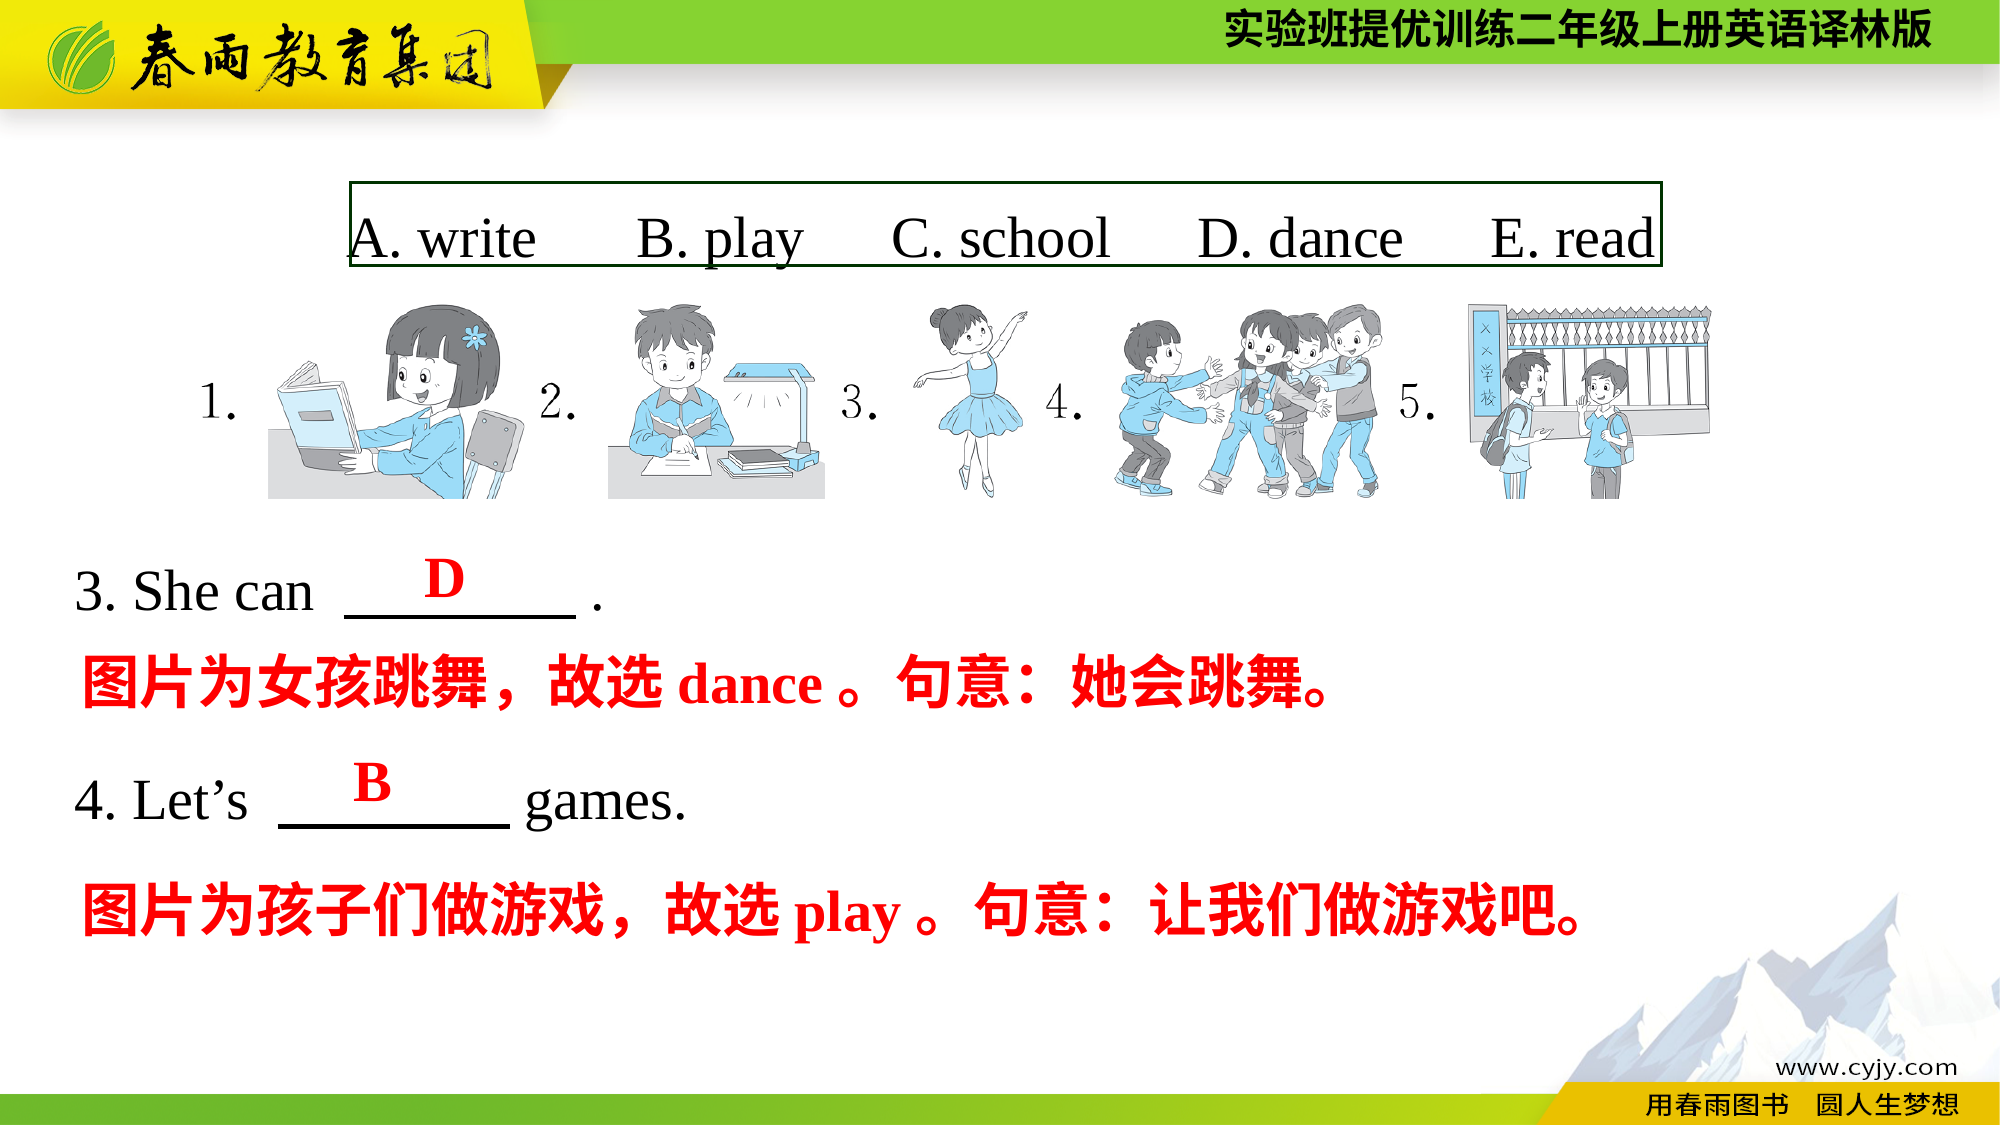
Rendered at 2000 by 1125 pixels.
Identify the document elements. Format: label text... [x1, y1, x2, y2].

picture [0, 0, 2000, 1125]
text_box D [409, 531, 482, 617]
list A. write B. play C. school D. dance E. read 3. She can . 4. Let’s games. [59, 157, 1944, 953]
text_box 图片为女孩跳舞，故选dance。句意：她会跳舞。 [66, 638, 1473, 723]
text_box 图片为孩子们做游戏，故选play。句意：让我们做游戏吧。 [66, 830, 1951, 951]
text_box B [338, 735, 408, 821]
text_box [350, 182, 1662, 266]
